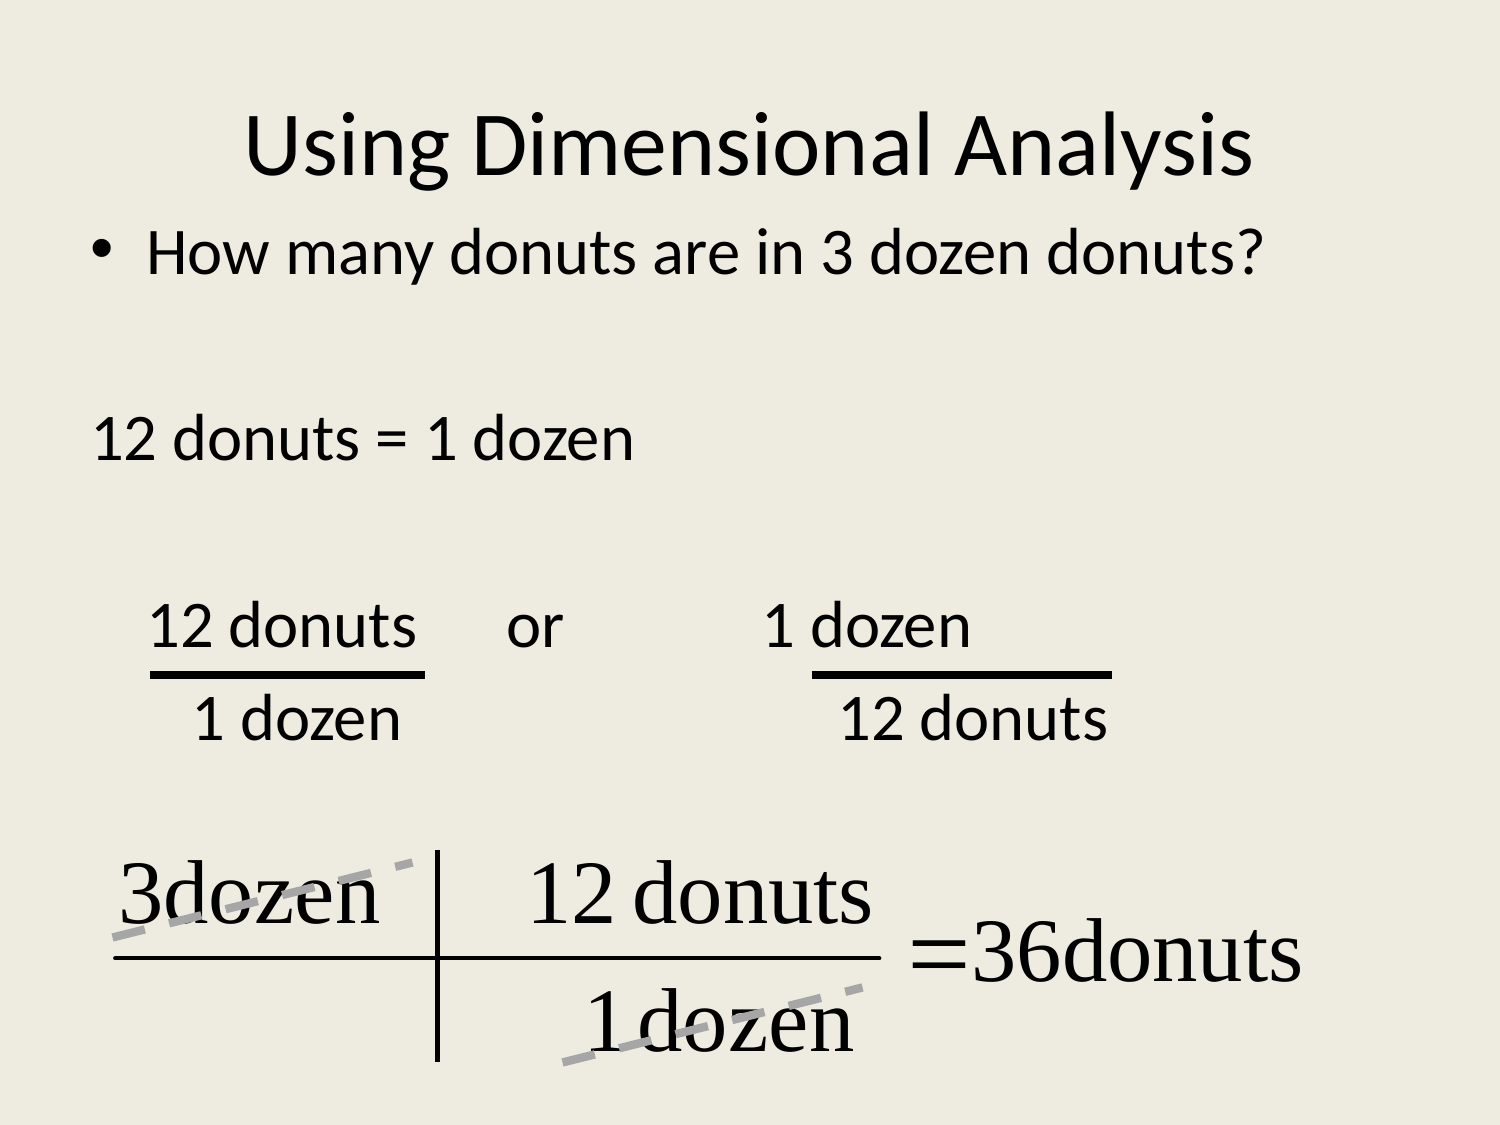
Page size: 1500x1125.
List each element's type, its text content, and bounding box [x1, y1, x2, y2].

title Using Dimensional Analysis [75, 45, 1425, 200]
list How many donuts are in 3 dozen donuts? 12 donuts = 1 dozen 12 donuts or 1 dozen 1 dozen 12 donuts [75, 200, 1425, 1005]
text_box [112, 862, 413, 938]
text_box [99, 837, 1324, 1072]
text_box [562, 987, 863, 1063]
